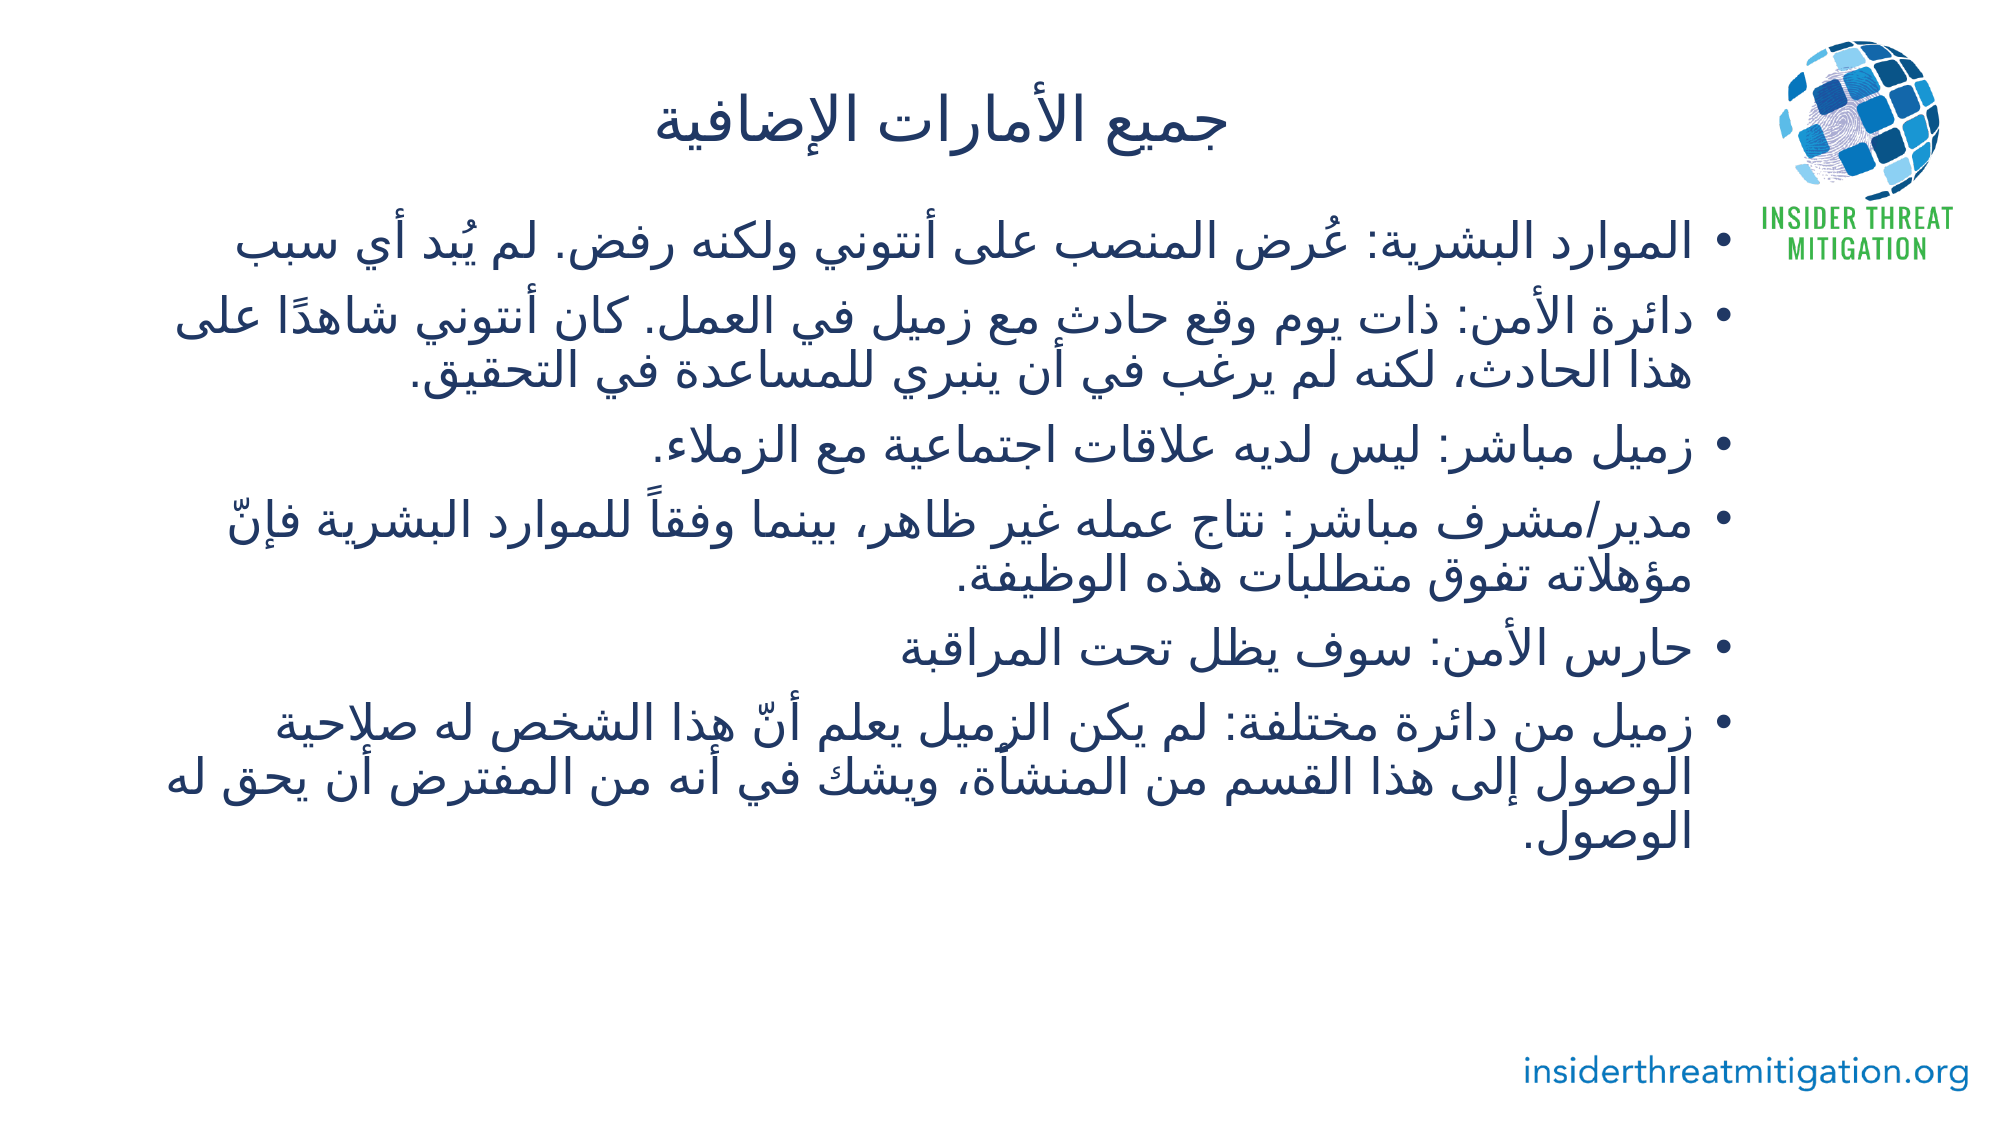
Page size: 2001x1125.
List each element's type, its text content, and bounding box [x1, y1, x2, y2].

title جميع الأمارات الإضافية [137, 59, 1748, 183]
picture [1758, 20, 1968, 281]
list الموارد البشرية: عُرض المنصب على أنتوني ولكنه رفض. لم يُبد أي سبب دائرة الأمن: ذات يوم وقع حادث مع زميل في العمل. كان أنتوني شاهدًا على هذا الحادث، لكنه لم يرغب في أن ينبري للمساعدة في التحقيق. زميل مباشر: ليس لديه علاقات اجتماعية مع الزملاء. مدير/مشرف مباشر: نتاج عمله غير ظاهر، بينما وفقاً للموارد البشرية فإنّ مؤهلاته تفوق متطلبات هذه الوظيفة. حارس الأمن: سوف يظل تحت المراقبة زميل من دائرة مختلفة: لم يكن الزميل يعلم أنّ هذا الشخص له صلاحية الوصول إلى هذا القسم من المنشأة، ويشك في أنه من المفترض أن يحق له الوصول. [137, 207, 1748, 1014]
picture [1478, 994, 2000, 1125]
